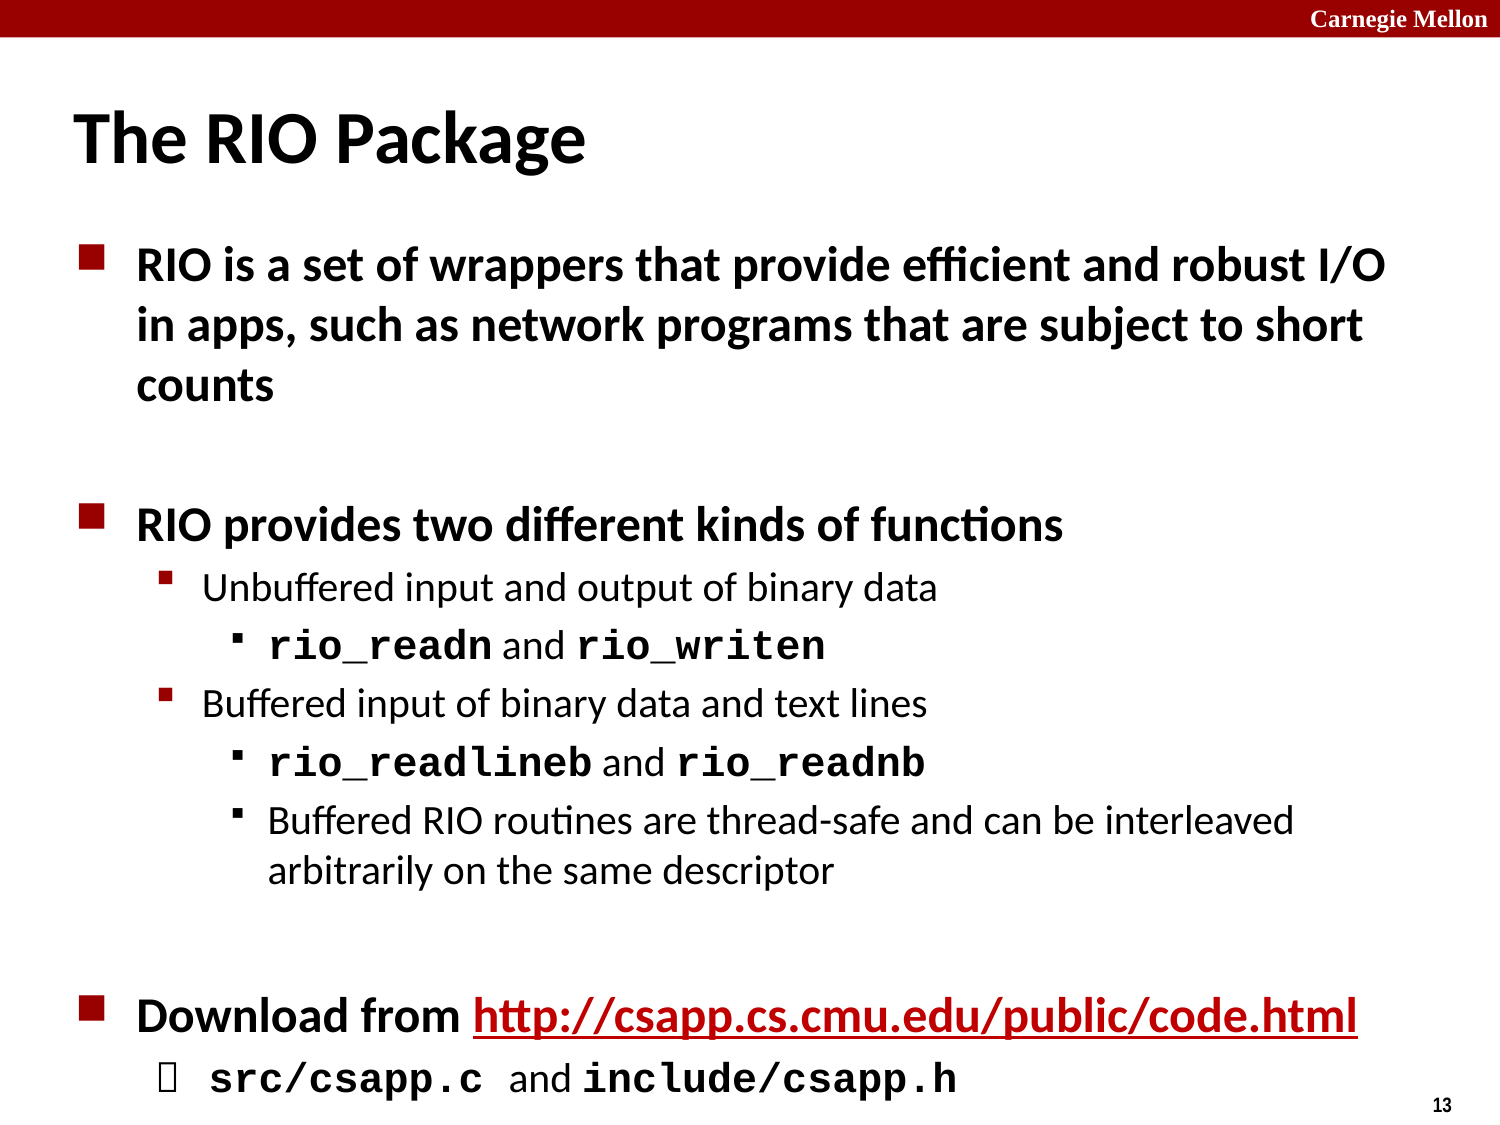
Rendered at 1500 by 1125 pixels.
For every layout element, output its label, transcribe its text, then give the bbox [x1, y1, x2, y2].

title The RIO Package [58, 71, 1305, 197]
list RIO is a set of wrappers that provide efficient and robust I/O in apps, such as network programs that are subject to short counts RIO provides two different kinds of functions Unbuffered input and output of binary data rio_readn and rio_writen Buffered input of binary data and text lines rio_readlineb and rio_readnb Buffered RIO routines are thread-safe and can be interleaved arbitrarily on the same descriptor Download from http://csapp.cs.cmu.edu/public/code.html  src/csapp.c and include/csapp.h [64, 223, 1438, 1040]
